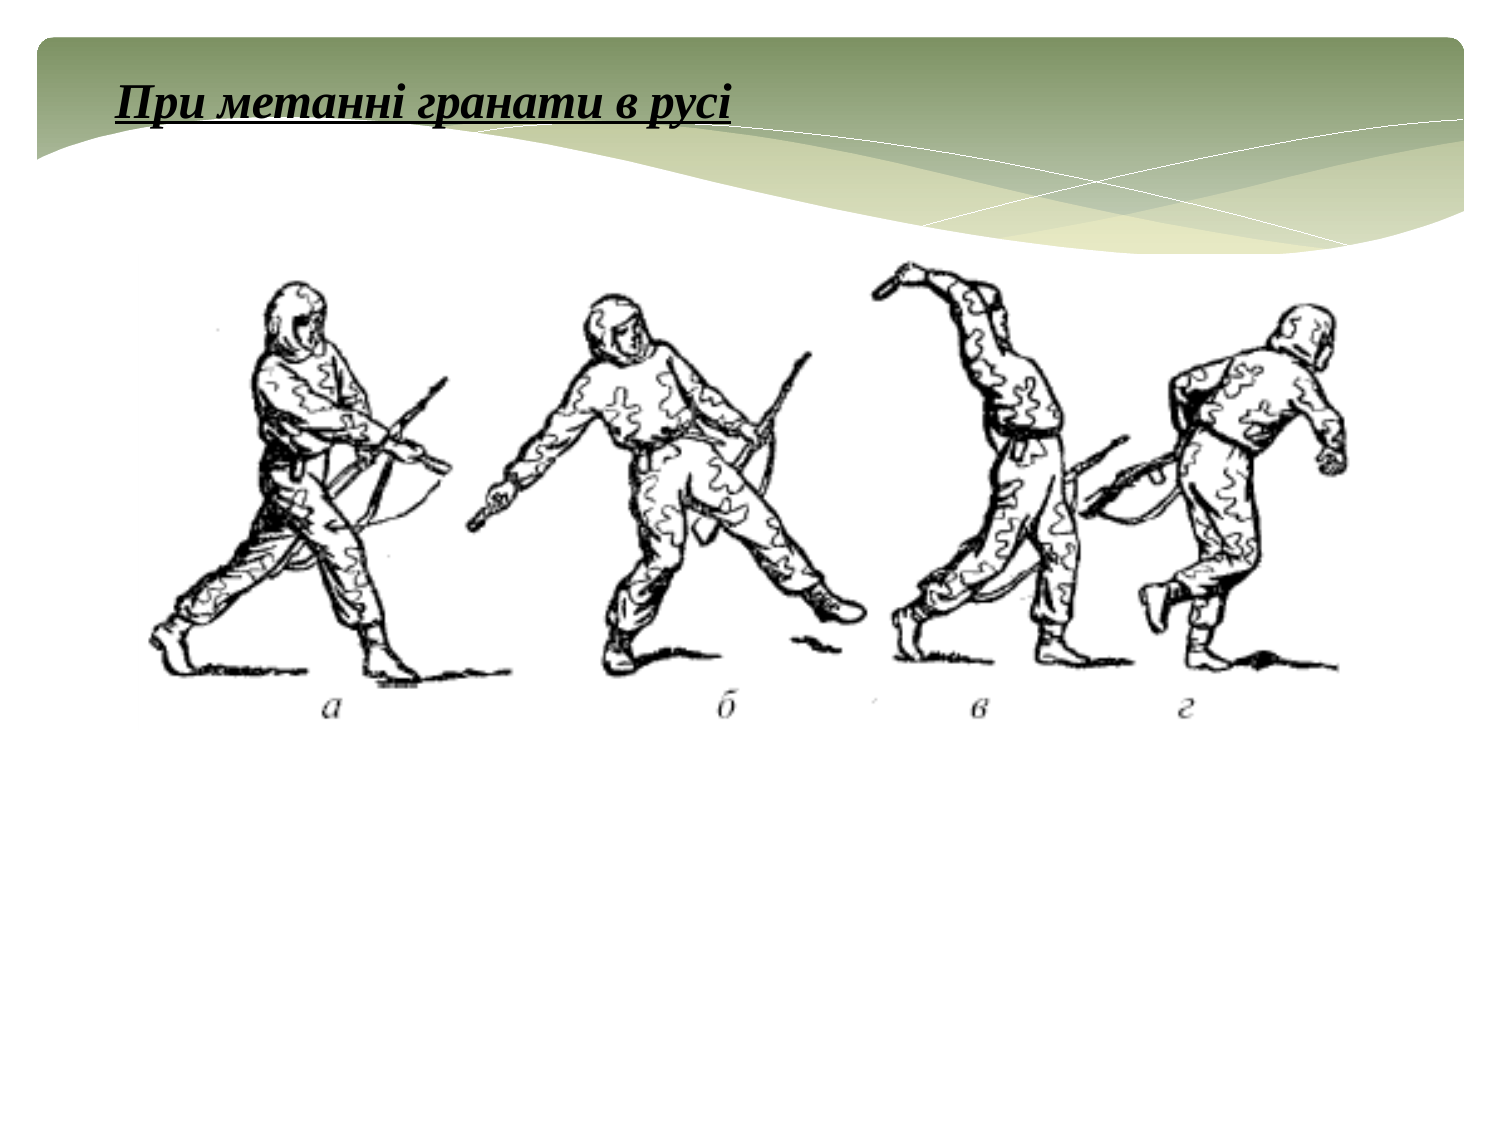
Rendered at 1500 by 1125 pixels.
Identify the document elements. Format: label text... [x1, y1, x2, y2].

picture [136, 254, 1365, 730]
text_box При метанні гранати в русі [100, 61, 833, 136]
